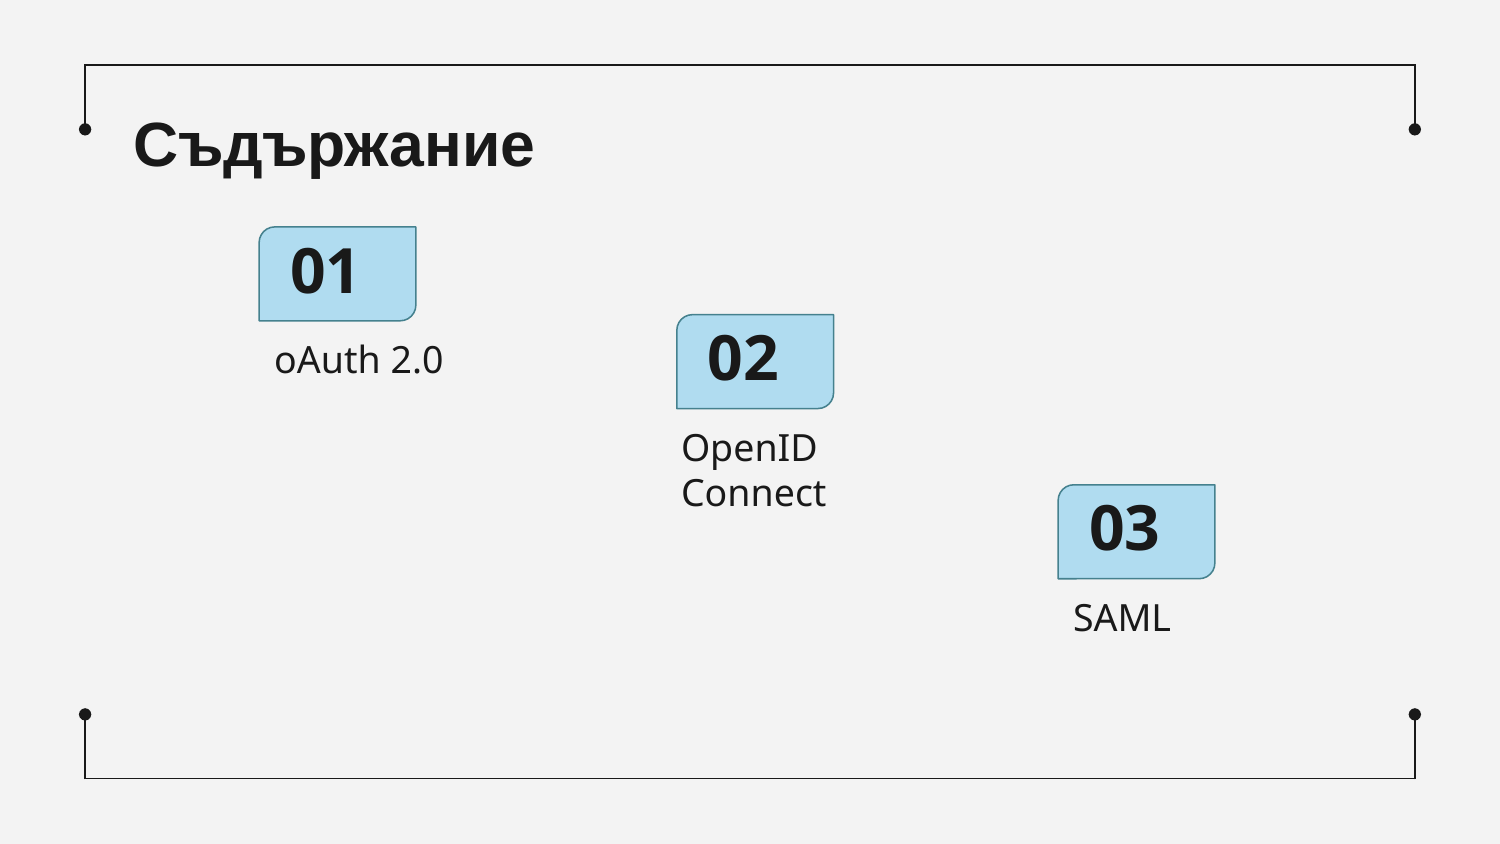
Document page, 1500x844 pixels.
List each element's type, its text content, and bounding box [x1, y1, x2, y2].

title Съдържание [118, 88, 1383, 183]
title 02 [692, 334, 818, 409]
text_box [259, 226, 416, 320]
subtitle SAML [1058, 579, 1199, 700]
text_box [676, 314, 834, 409]
title 01 [275, 247, 400, 320]
title 03 [1074, 505, 1199, 579]
subtitle OpenID Connect [666, 408, 868, 530]
subtitle oAuth 2.0 [259, 320, 476, 442]
text_box [1058, 484, 1215, 579]
